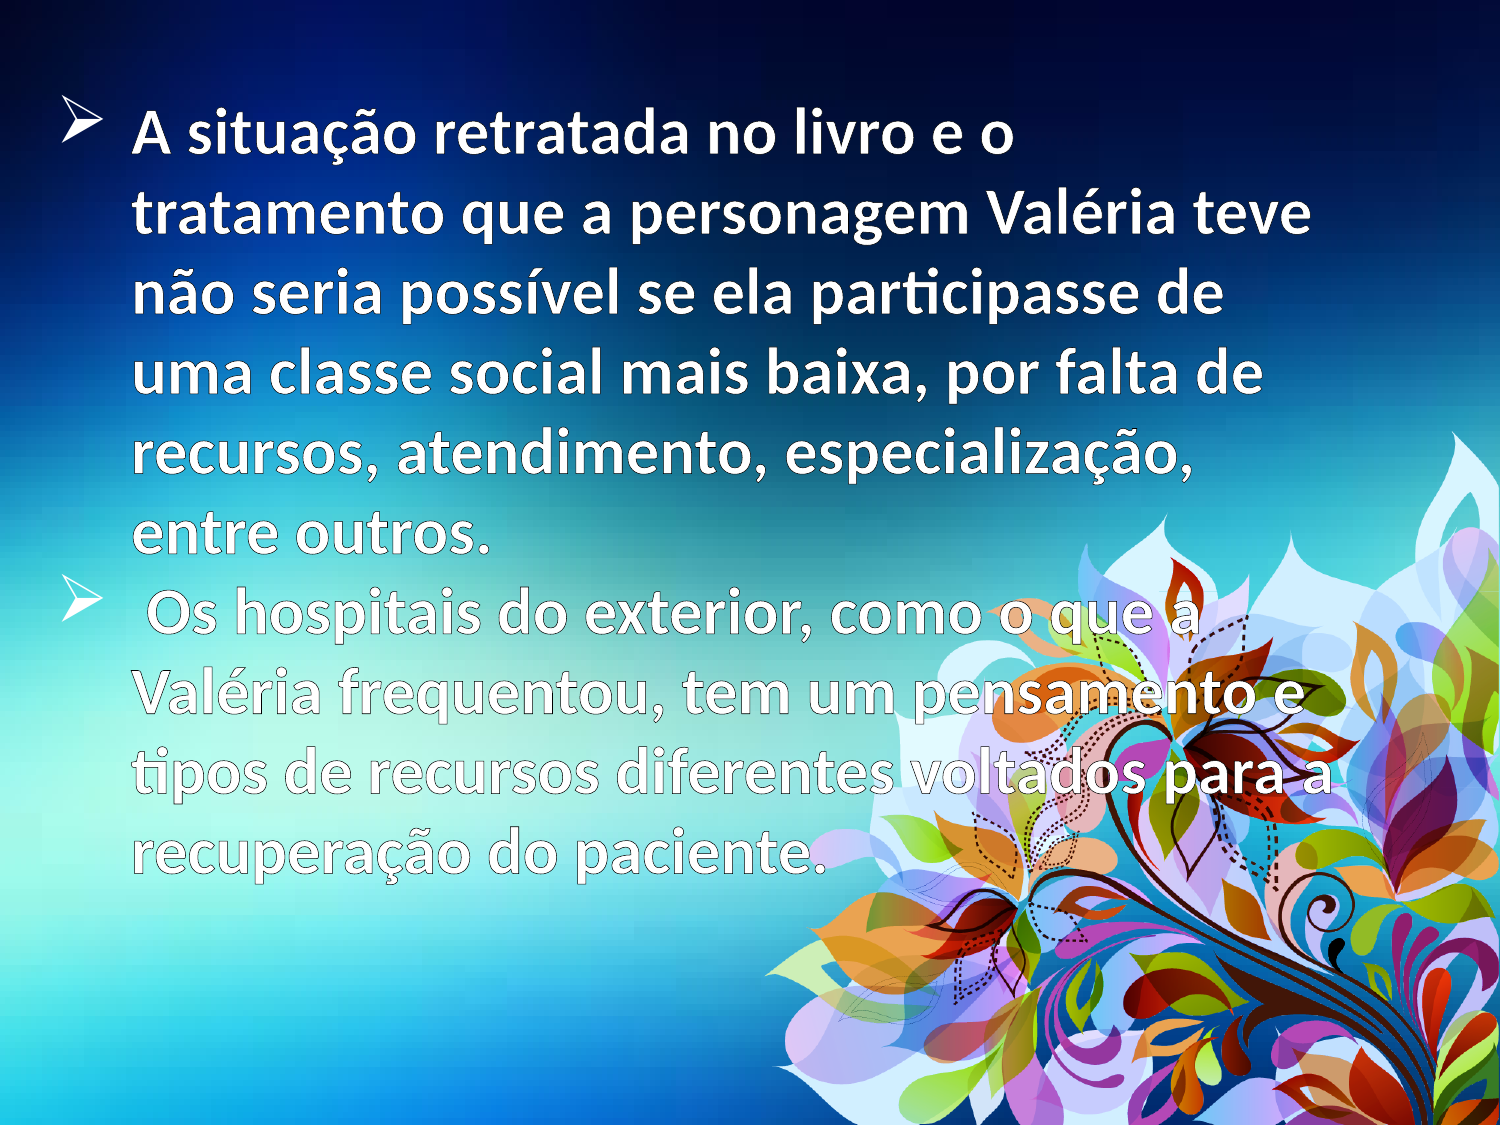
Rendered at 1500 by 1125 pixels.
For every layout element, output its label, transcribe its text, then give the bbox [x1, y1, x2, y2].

text_box A situação retratada no livro e o tratamento que a personagem Valéria teve não seria possível se ela participasse de uma classe social mais baixa, por falta de recursos, atendimento, especialização, entre outros. Os hospitais do exterior, como o que a Valéria frequentou, tem um pensamento e tipos de recursos diferentes voltados para a recuperação do paciente. [41, 0, 1353, 895]
picture [814, 400, 818, 411]
picture [793, 400, 797, 411]
picture [0, 0, 1500, 1125]
